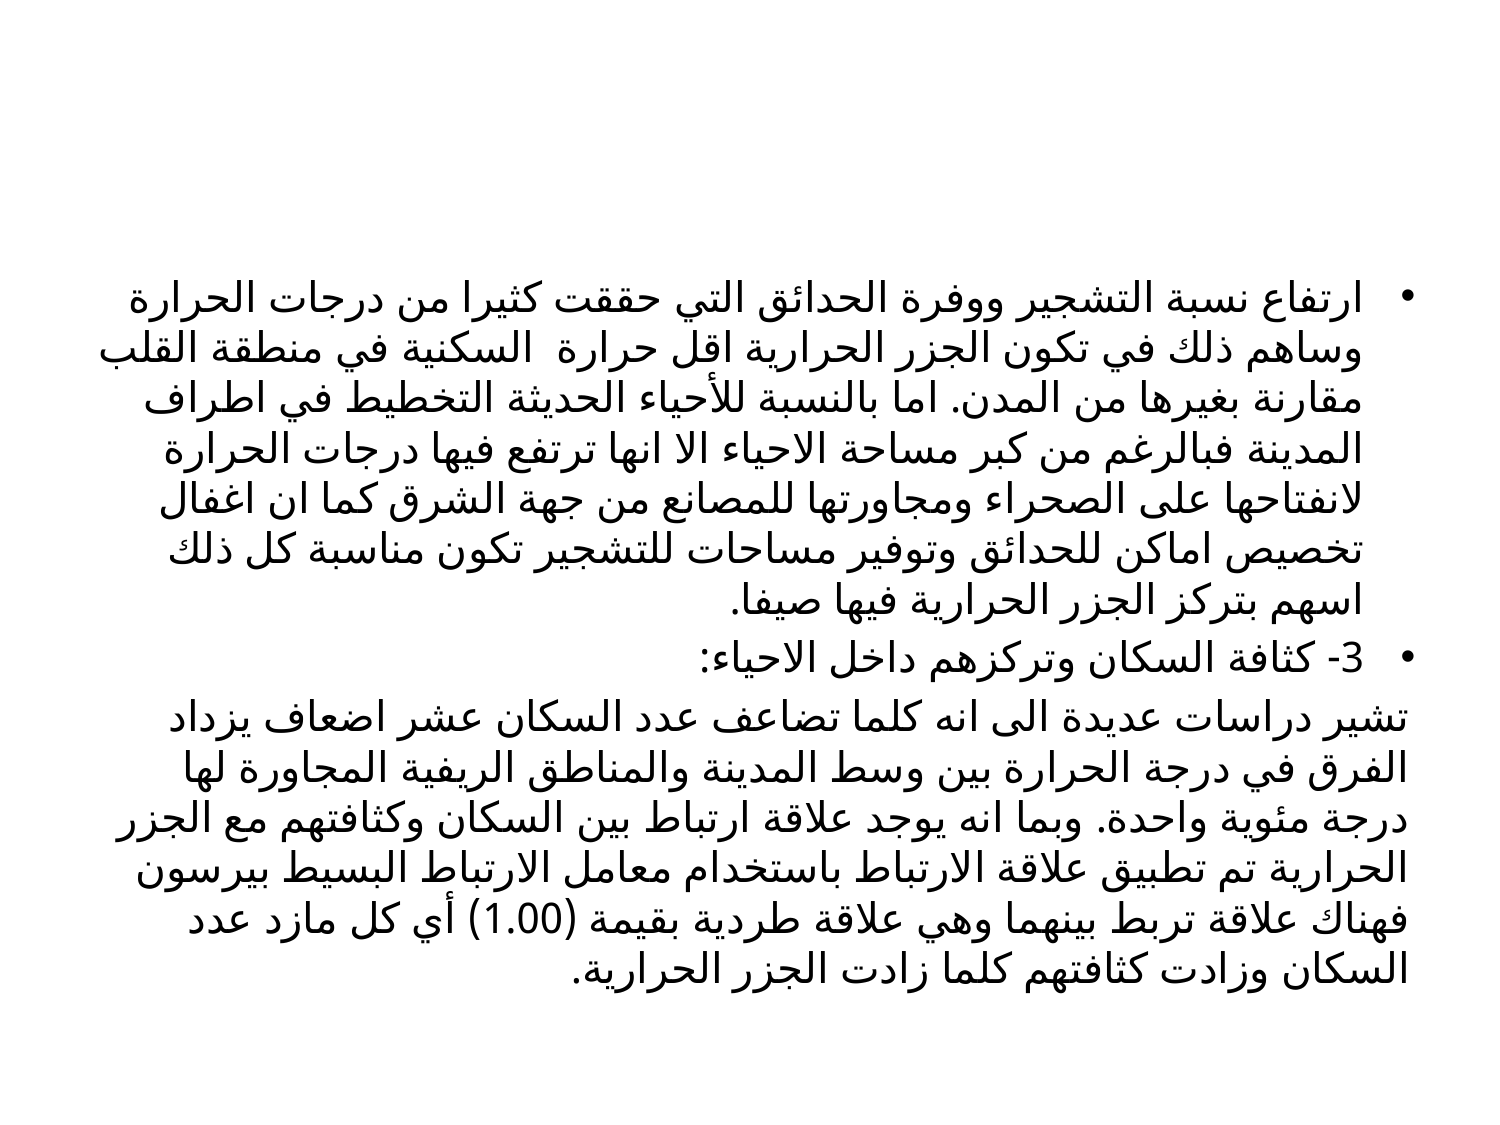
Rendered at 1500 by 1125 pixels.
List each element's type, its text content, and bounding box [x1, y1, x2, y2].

list ارتفاع نسبة التشجير ووفرة الحدائق التي حققت كثيرا من درجات الحرارة وساهم ذلك في تكون الجزر الحرارية اقل حرارة السكنية في منطقة القلب مقارنة بغيرها من المدن. اما بالنسبة للأحياء الحديثة التخطيط في اطراف المدينة فبالرغم من كبر مساحة الاحياء الا انها ترتفع فيها درجات الحرارة لانفتاحها على الصحراء ومجاورتها للمصانع من جهة الشرق كما ان اغفال تخصيص اماكن للحدائق وتوفير مساحات للتشجير تكون مناسبة كل ذلك اسهم بتركز الجزر الحرارية فيها صيفا. 3- كثافة السكان وتركزهم داخل الاحياء: تشير دراسات عديدة الى انه كلما تضاعف عدد السكان عشر اضعاف يزداد الفرق في درجة الحرارة بين وسط المدينة والمناطق الريفية المجاورة لها درجة مئوية واحدة. وبما انه يوجد علاقة ارتباط بين السكان وكثافتهم مع الجزر الحرارية تم تطبيق علاقة الارتباط باستخدام معامل الارتباط البسيط بيرسون فهناك علاقة تربط بينهما وهي علاقة طردية بقيمة (1.00) أي كل مازد عدد السكان وزادت كثافتهم كلما زادت الجزر الحرارية. [75, 262, 1425, 1005]
